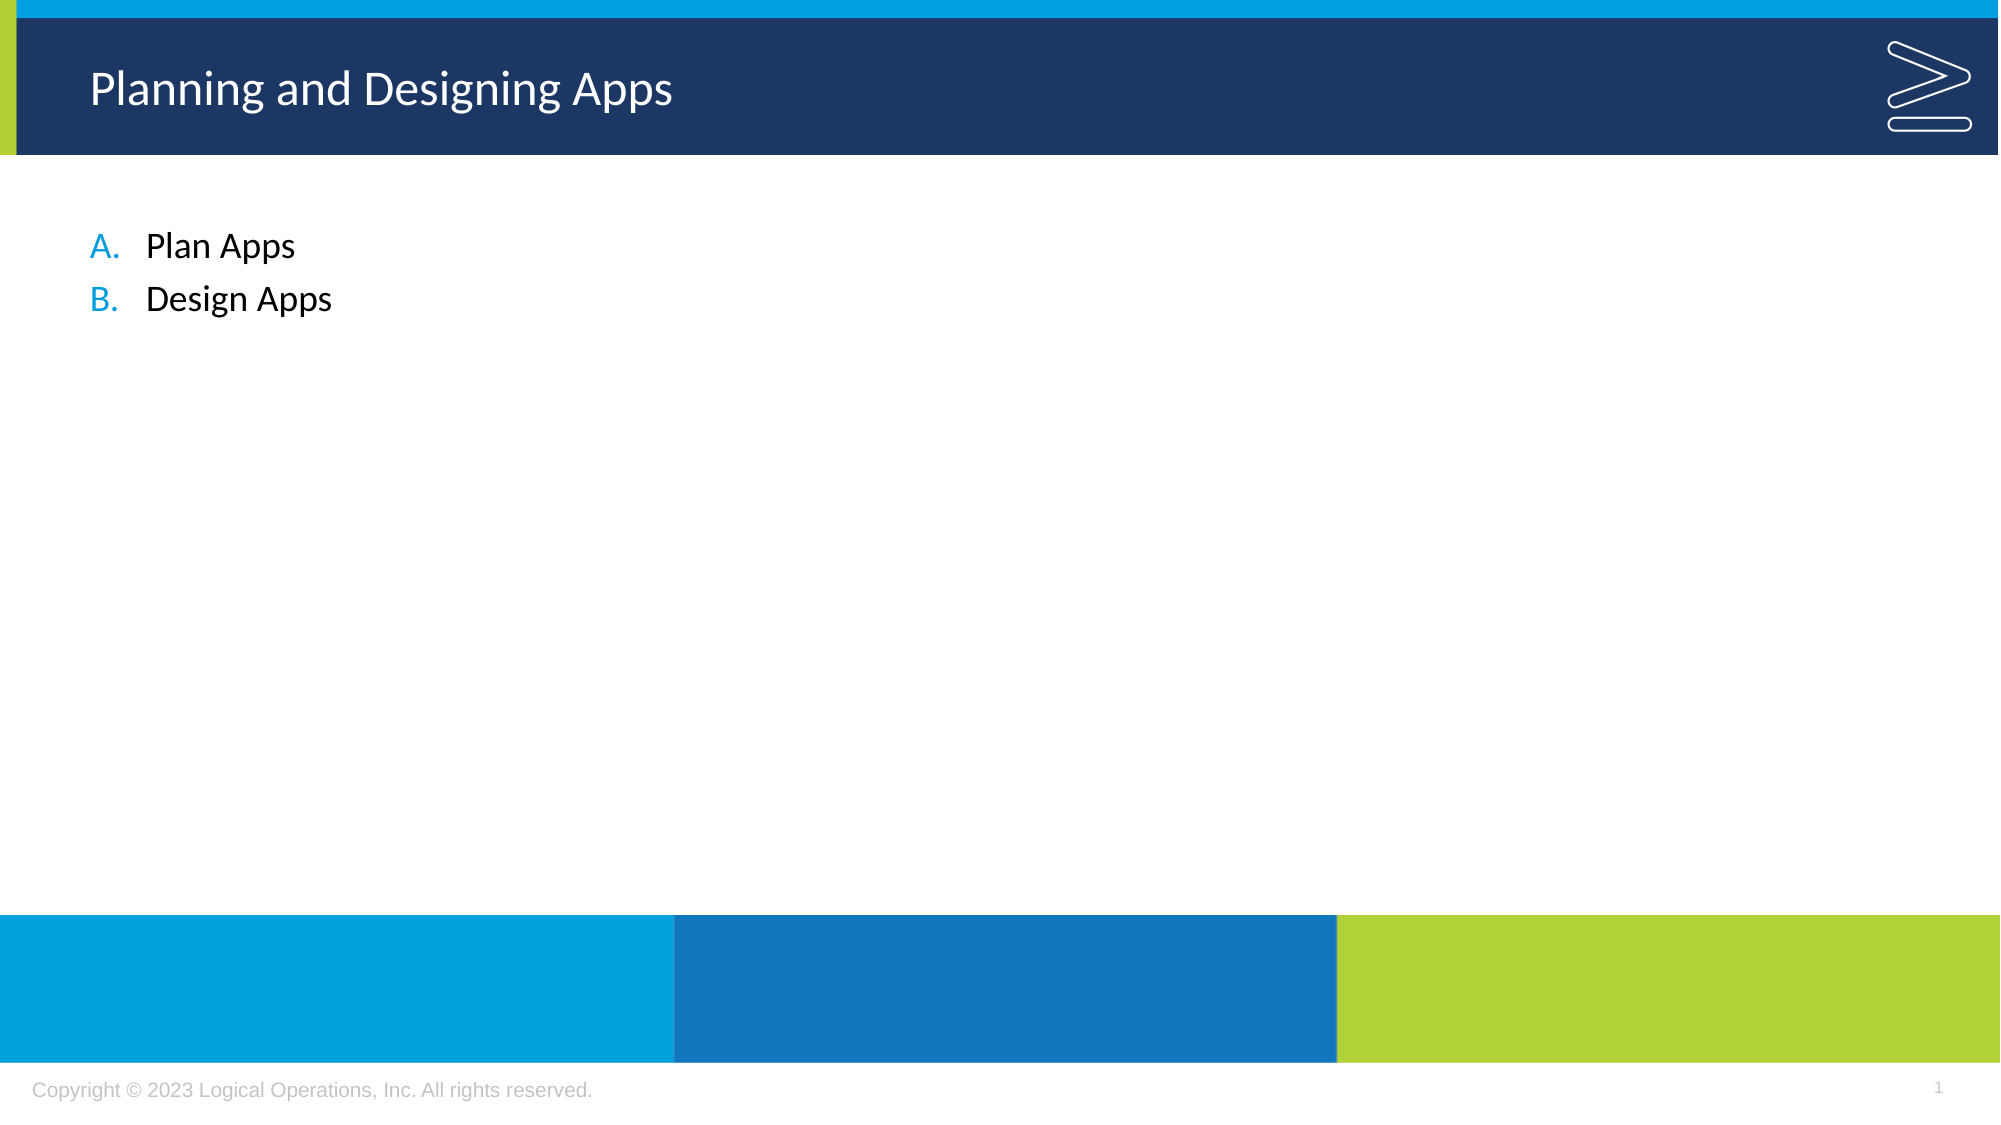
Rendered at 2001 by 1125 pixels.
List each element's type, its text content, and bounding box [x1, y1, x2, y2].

picture [0, 0, 74, 155]
picture [1850, 19, 1998, 155]
title Planning and Designing Apps [74, 16, 1850, 155]
list Plan Apps Design Apps [74, 213, 1926, 892]
slide_number 1 [1491, 1057, 1959, 1118]
picture [674, 915, 2000, 1063]
